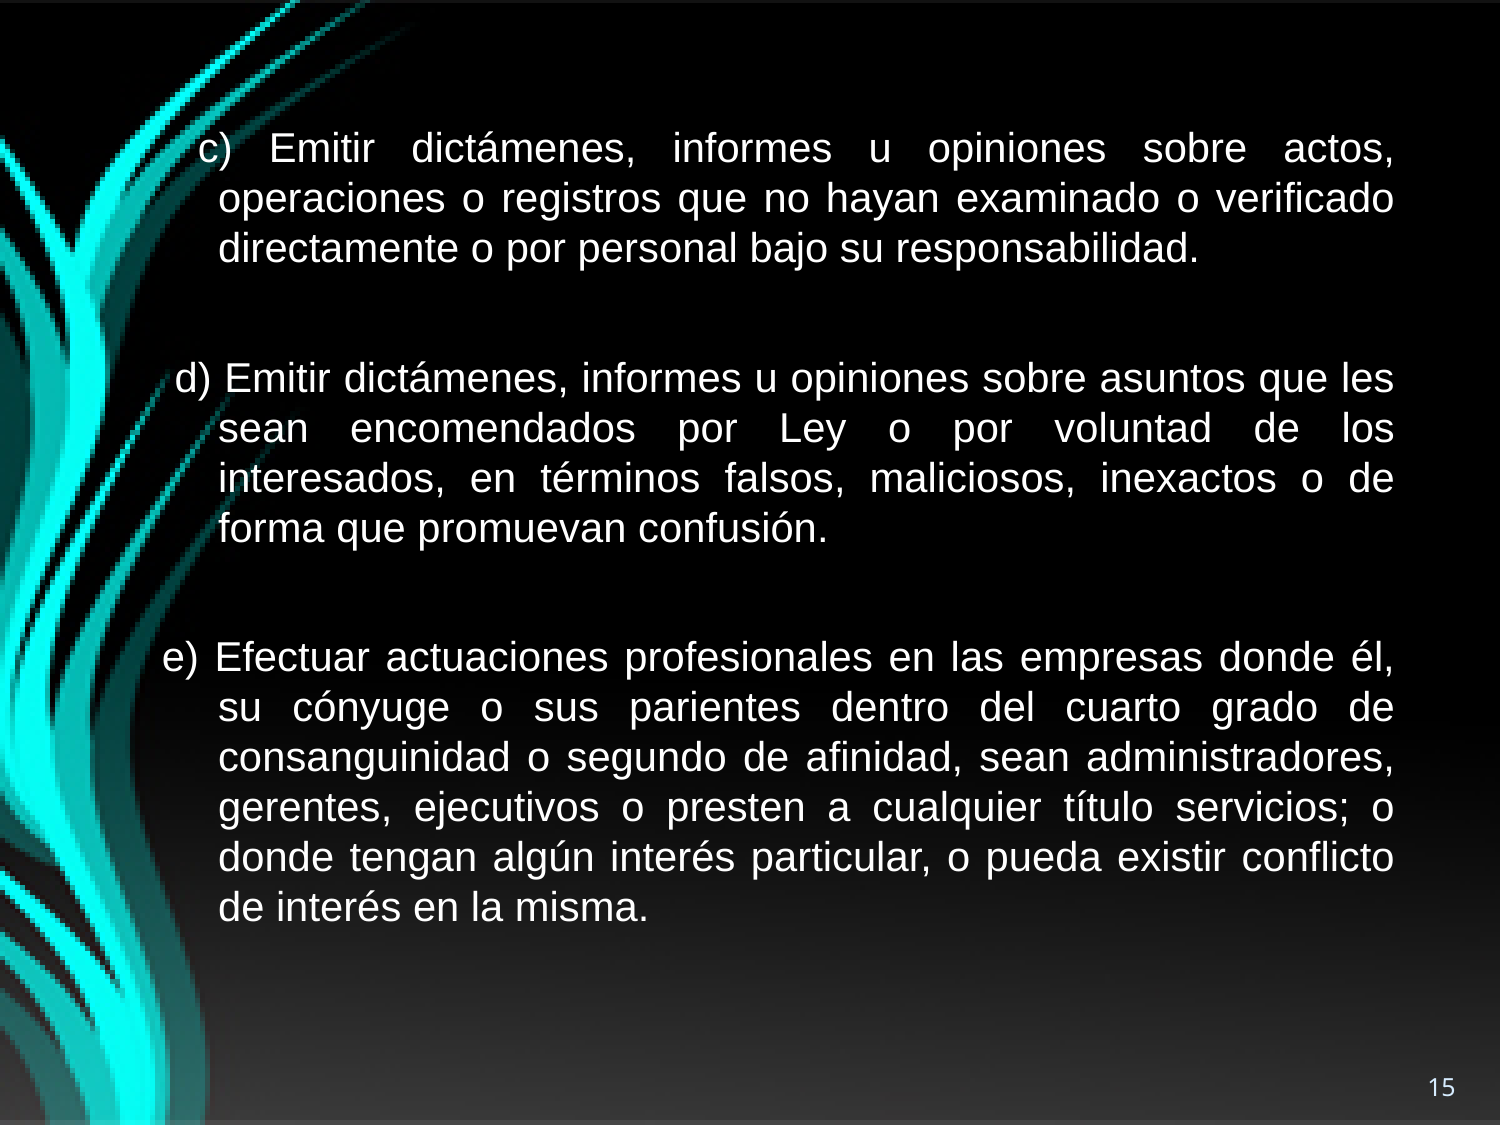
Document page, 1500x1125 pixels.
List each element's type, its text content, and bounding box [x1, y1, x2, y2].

slide_number 15 [1412, 1052, 1488, 1113]
picture [0, 0, 1500, 1125]
list c) Emitir dictámenes, informes u opiniones sobre actos, operaciones o registros que no hayan examinado o verificado directamente o por personal bajo su responsabilidad. d) Emitir dictámenes, informes u opiniones sobre asuntos que les sean encomendados por Ley o por voluntad de los interesados, en términos falsos, maliciosos, inexactos o de forma que promuevan confusión. e) Efectuar actuaciones profesionales en las empresas donde él, su cónyuge o sus parientes dentro del cuarto grado de consanguinidad o segundo de afinidad, sean administradores, gerentes, ejecutivos o presten a cualquier título servicios; o donde tengan algún interés particular, o pueda existir conflicto de interés en la misma. [135, 113, 1411, 864]
